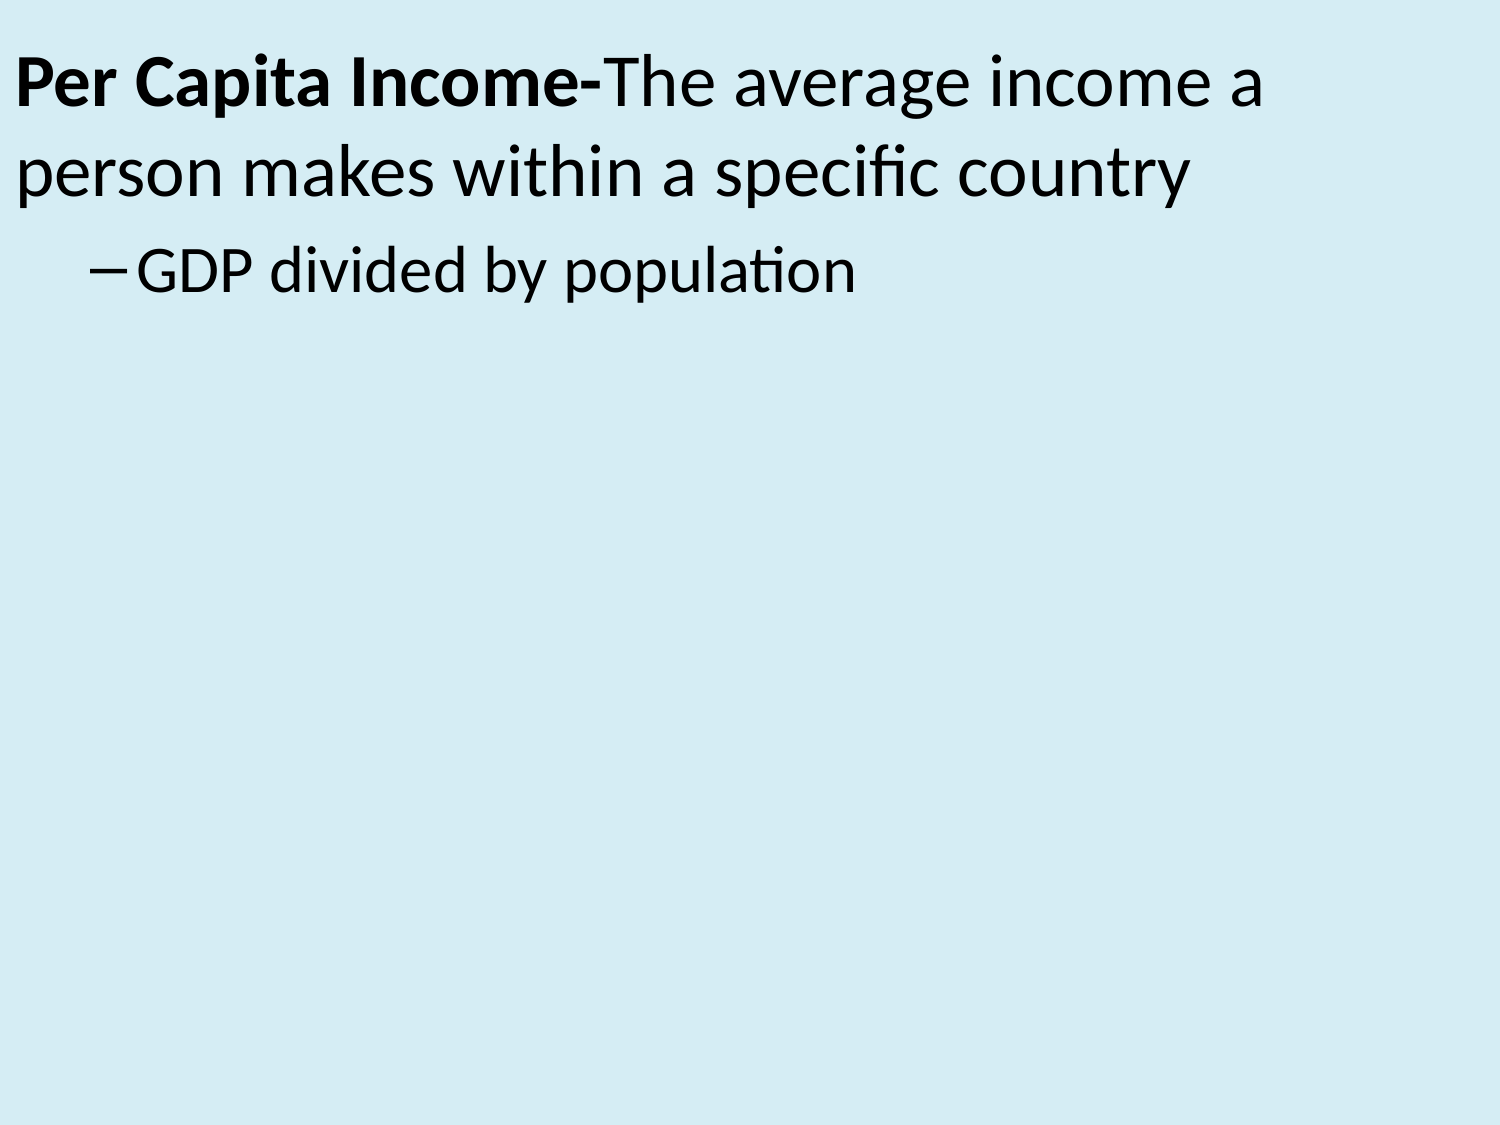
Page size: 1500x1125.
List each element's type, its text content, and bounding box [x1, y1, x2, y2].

list GDP divided by population [0, 217, 1500, 1028]
title Per Capita Income-The average income a person makes within a specific country [0, 0, 1500, 217]
